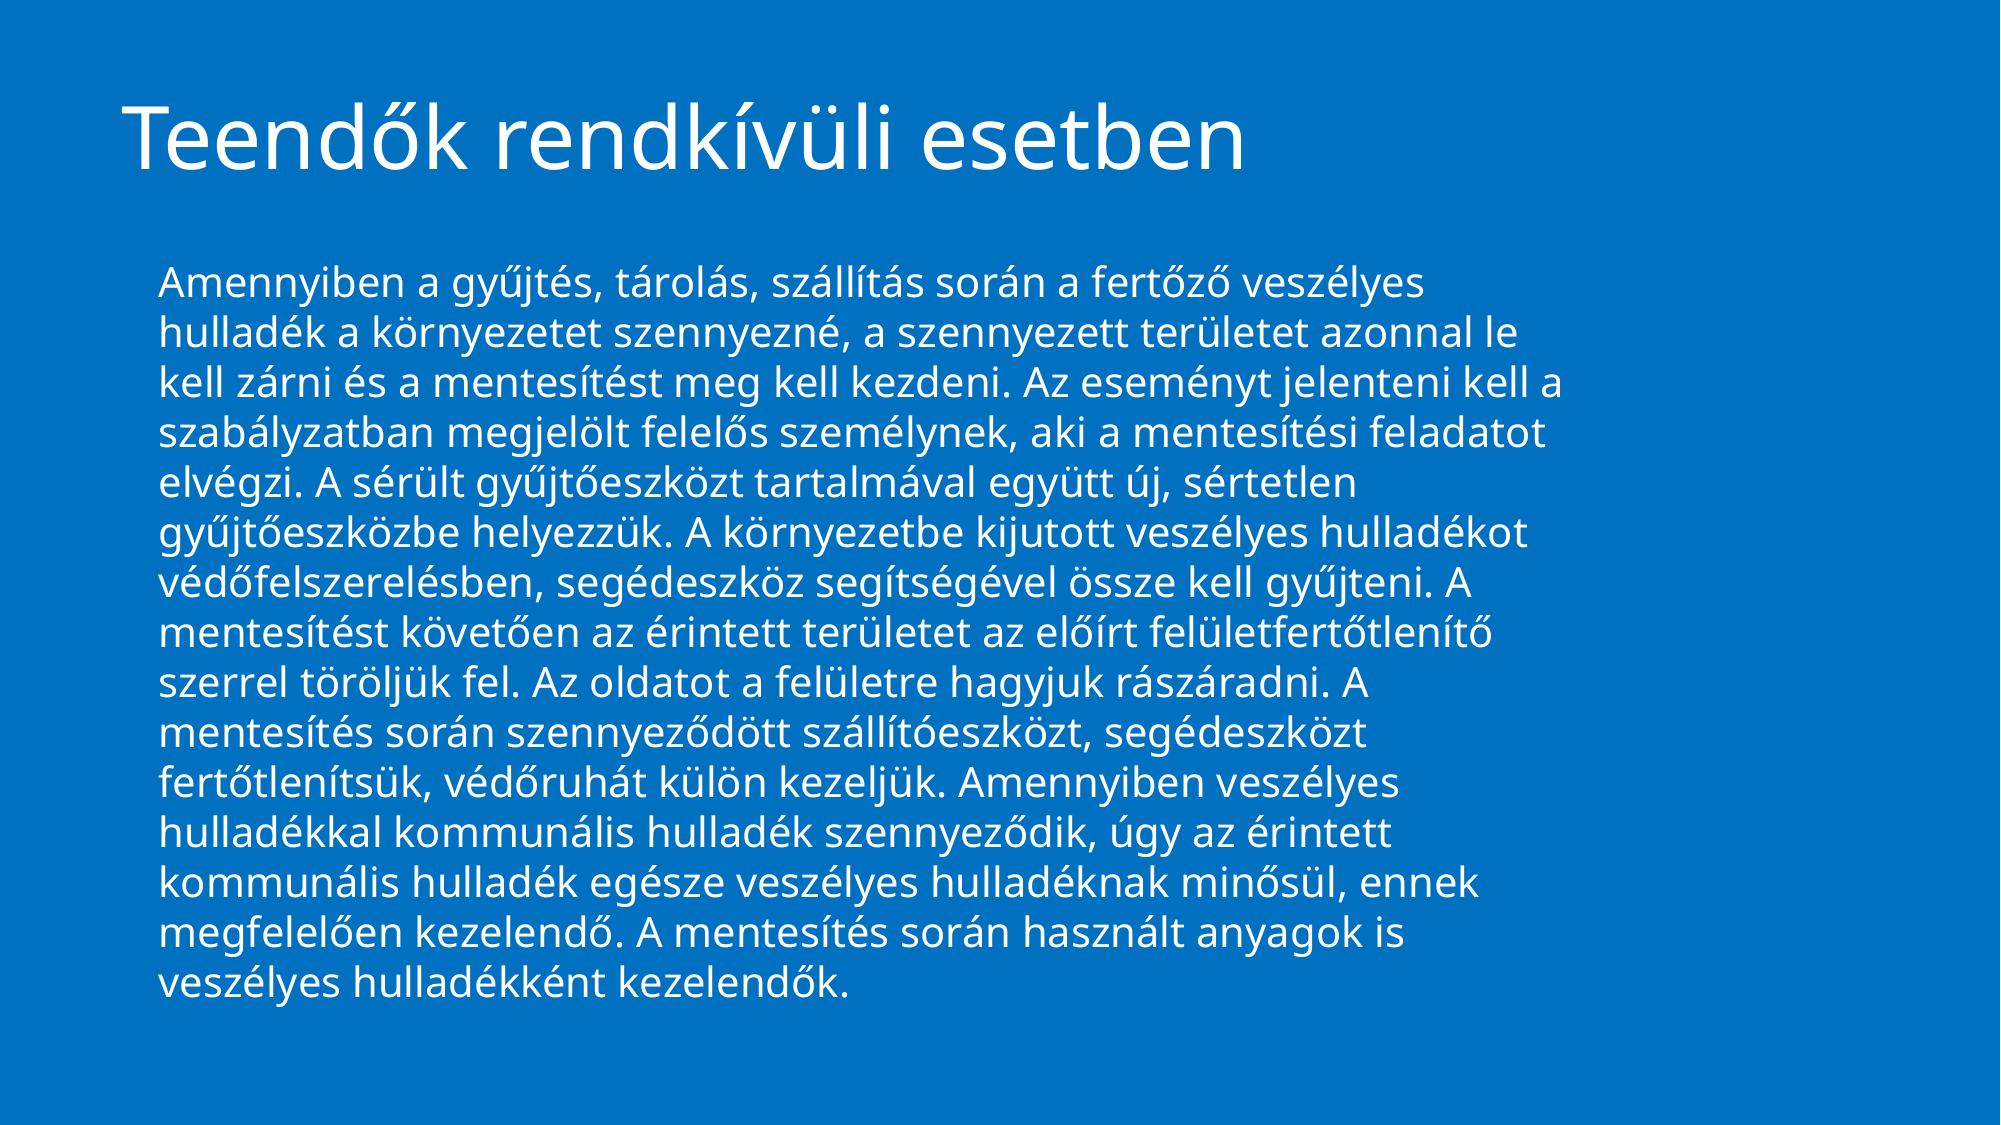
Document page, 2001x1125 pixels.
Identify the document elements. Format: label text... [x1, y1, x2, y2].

list Amennyiben a gyűjtés, tárolás, szállítás során a fertőző veszélyes hulladék a környezetet szennyezné, a szennyezett területet azonnal le kell zárni és a mentesítést meg kell kezdeni. Az eseményt jelenteni kell a szabályzatban megjelölt felelős személynek, aki a mentesítési feladatot elvégzi. A sérült gyűjtőeszközt tartalmával együtt új, sértetlen gyűjtőeszközbe helyezzük. A környezetbe kijutott veszélyes hulladékot védőfelszerelésben, segédeszköz segítségével össze kell gyűjteni. A mentesítést követően az érintett területet az előírt felületfertőtlenítő szerrel töröljük fel. Az oldatot a felületre hagyjuk rászáradni. A mentesítés során szennyeződött szállítóeszközt, segédeszközt fertőtlenítsük, védőruhát külön kezeljük. Amennyiben veszélyes hulladékkal kommunális hulladék szennyeződik, úgy az érintett kommunális hulladék egésze veszélyes hulladéknak minősül, ennek megfelelően kezelendő. A mentesítés során használt anyagok is veszélyes hulladékként kezelendők. [143, 248, 1612, 937]
title Teendők rendkívüli esetben [106, 74, 1649, 304]
